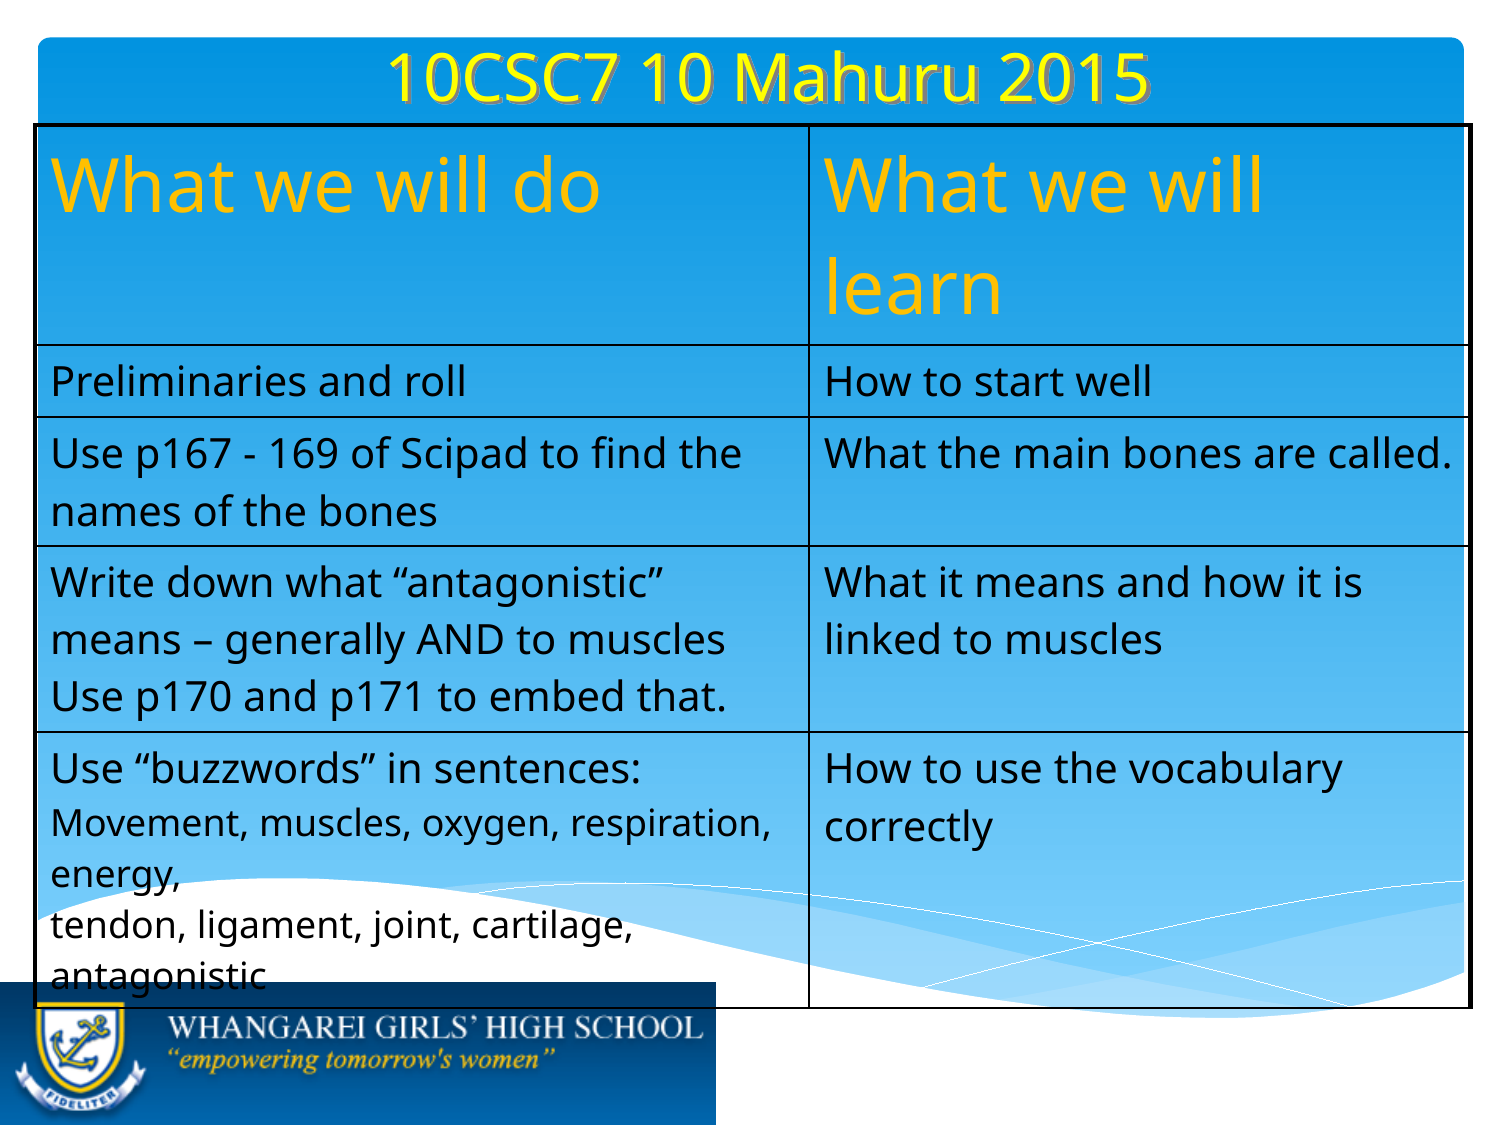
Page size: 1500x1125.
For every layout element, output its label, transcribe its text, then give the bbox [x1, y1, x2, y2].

table_cell How to start well [810, 346, 1468, 416]
table_cell Use p167 - 169 of Scipad to find the names of the bones [37, 418, 808, 545]
table_header What we will learn [810, 127, 1468, 344]
table_cell Write down what “antagonistic” means – generally AND to muscles Use p170 and p171 to embed that. [37, 547, 808, 731]
table_cell What the main bones are called. [810, 418, 1468, 545]
table_cell Use “buzzwords” in sentences: Movement, muscles, oxygen, respiration, energy, tendon, ligament, joint, cartilage, antagonistic [37, 733, 808, 1007]
table_cell How to use the vocabulary correctly [810, 733, 1468, 1007]
table_cell Preliminaries and roll [37, 346, 808, 416]
picture [0, 982, 716, 1125]
text_box 10CSC7 10 Mahuru 2015 [162, 24, 1375, 123]
table_header What we will do [37, 127, 808, 344]
table_cell What it means and how it is linked to muscles [810, 547, 1468, 731]
